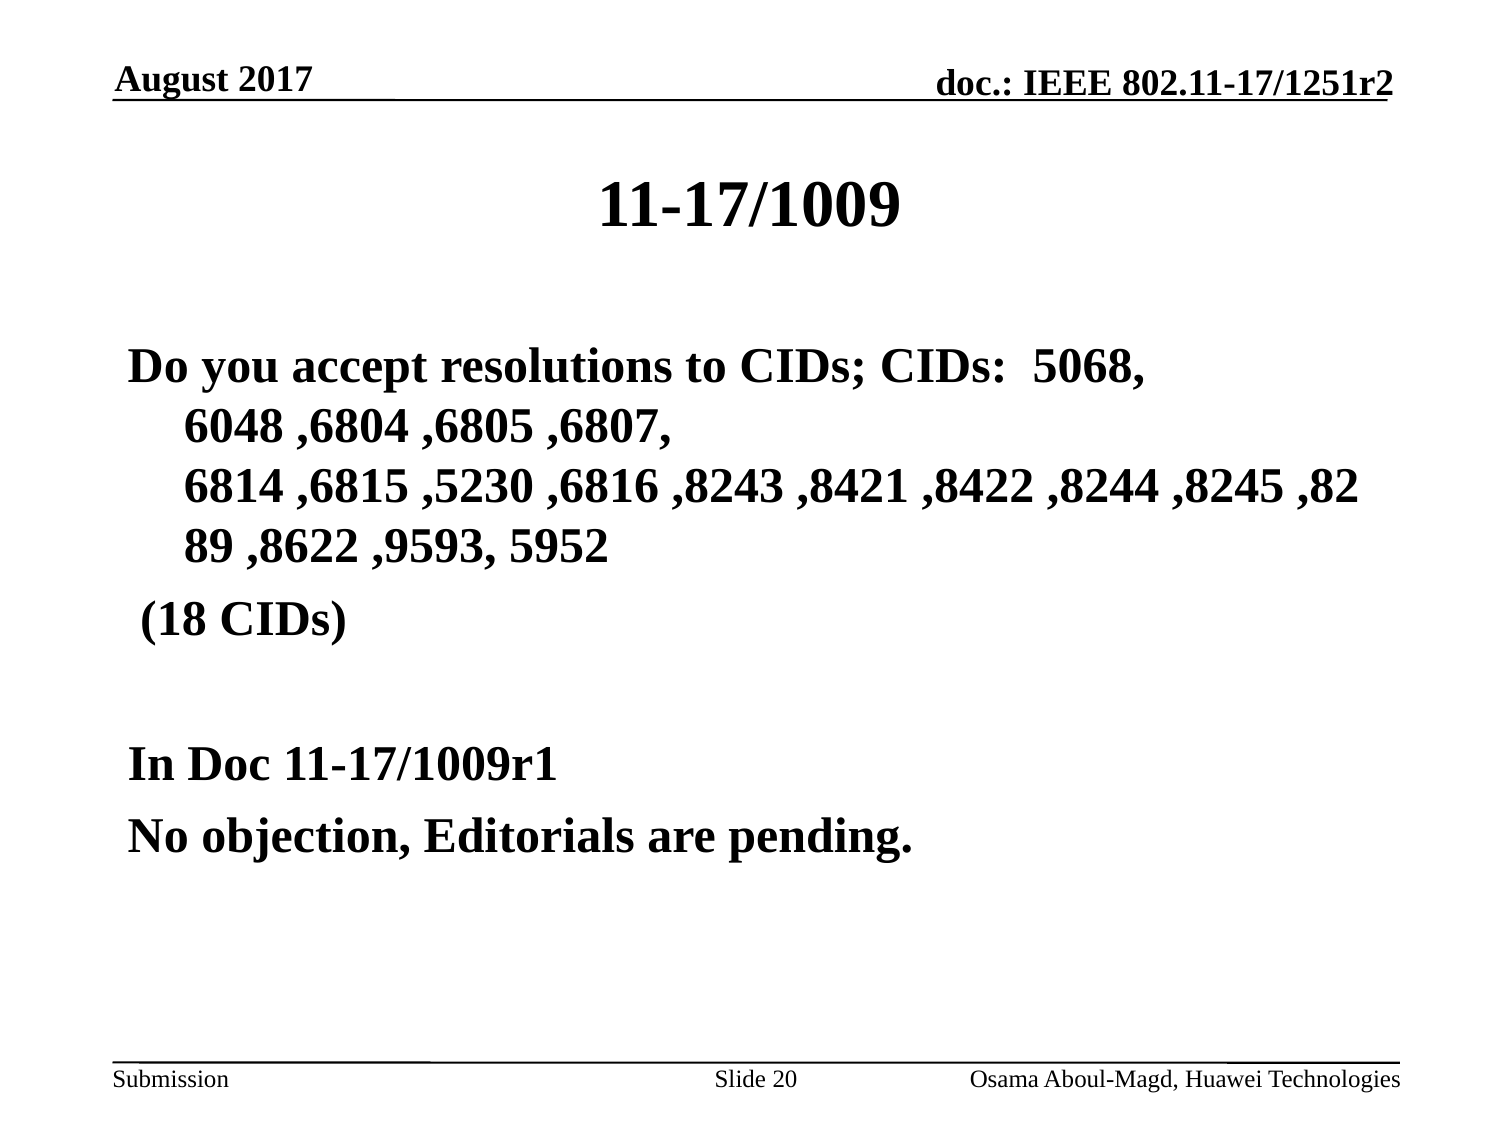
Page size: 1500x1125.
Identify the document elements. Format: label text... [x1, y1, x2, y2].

slide_number Slide 20 [712, 1061, 800, 1123]
list Do you accept resolutions to CIDs; CIDs: 5068, 6048 ,6804 ,6805 ,6807, 6814 ,6815 ,5230 ,6816 ,8243 ,8421 ,8422 ,8244 ,8245 ,8289 ,8622 ,9593, 5952 (18 CIDs) In Doc 11-17/1009r1 No objection, Editorials are pending. [112, 324, 1388, 1000]
title 11-17/1009 [112, 112, 1388, 288]
footer Osama Aboul-Magd, Huawei Technologies [878, 1061, 1402, 1093]
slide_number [114, 54, 423, 100]
